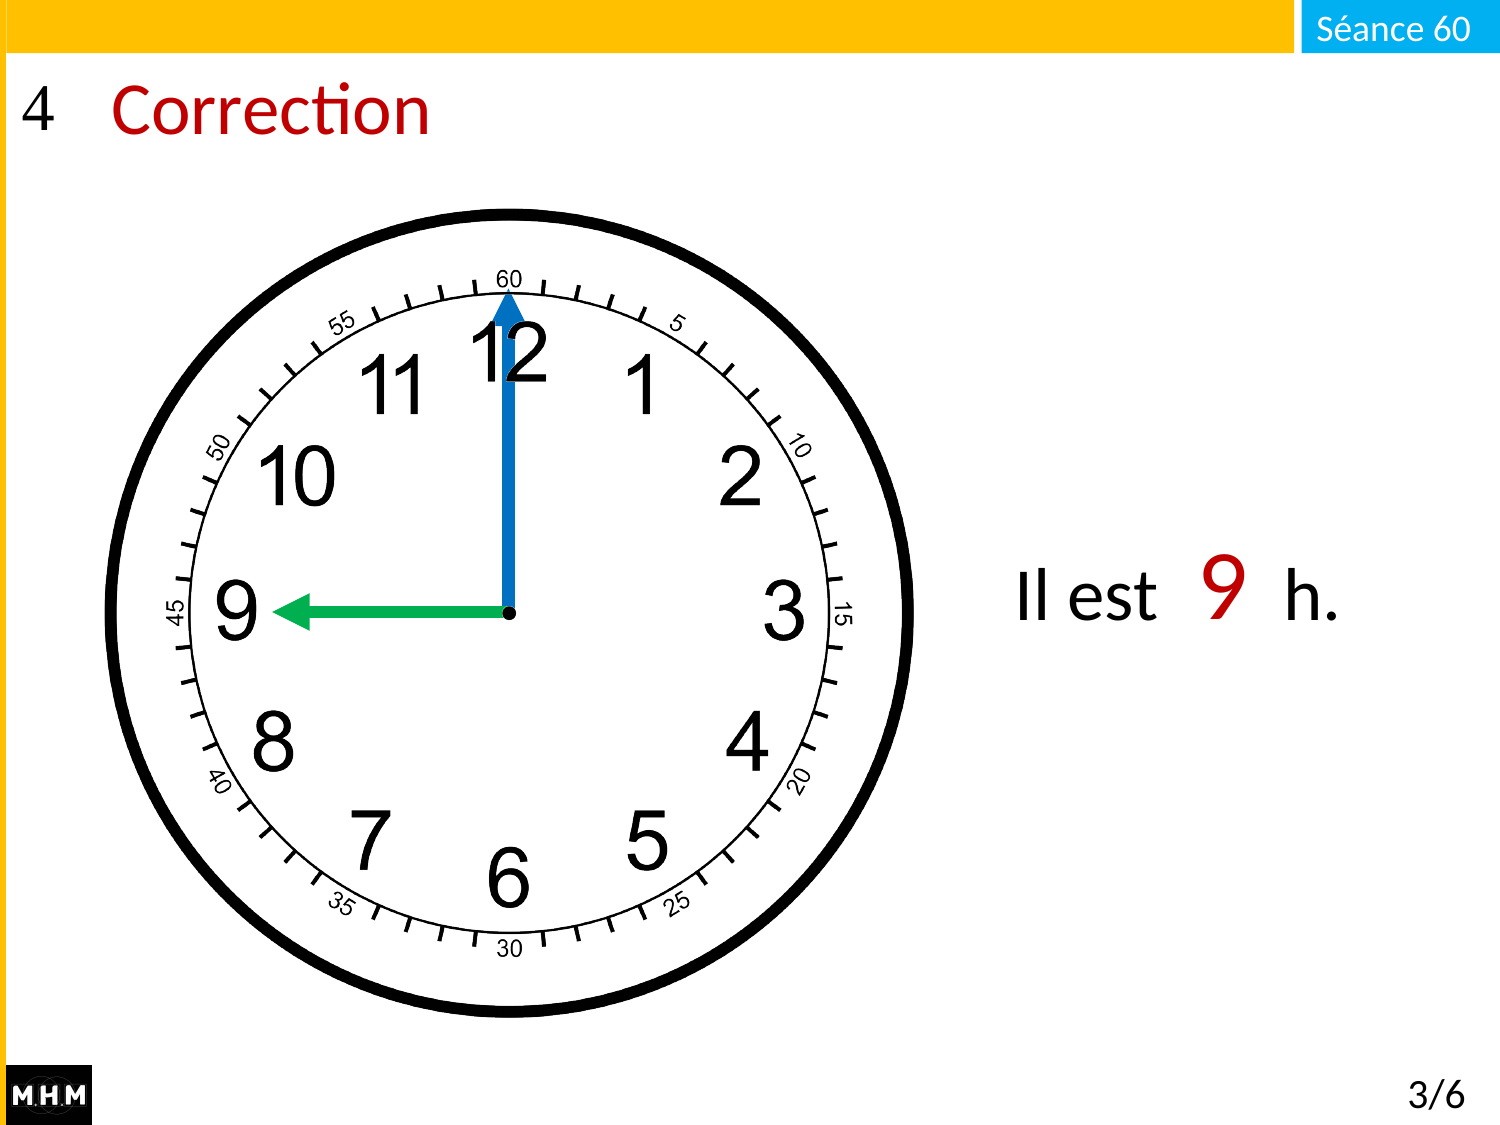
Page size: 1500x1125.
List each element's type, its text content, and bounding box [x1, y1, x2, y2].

list 3/6 [1373, 1064, 1500, 1125]
picture [6, 1065, 92, 1125]
picture [67, 187, 945, 1042]
text_box 9 [1173, 537, 1272, 637]
text_box Il est . . . h. [999, 546, 1391, 646]
title Correction [96, 60, 1391, 160]
